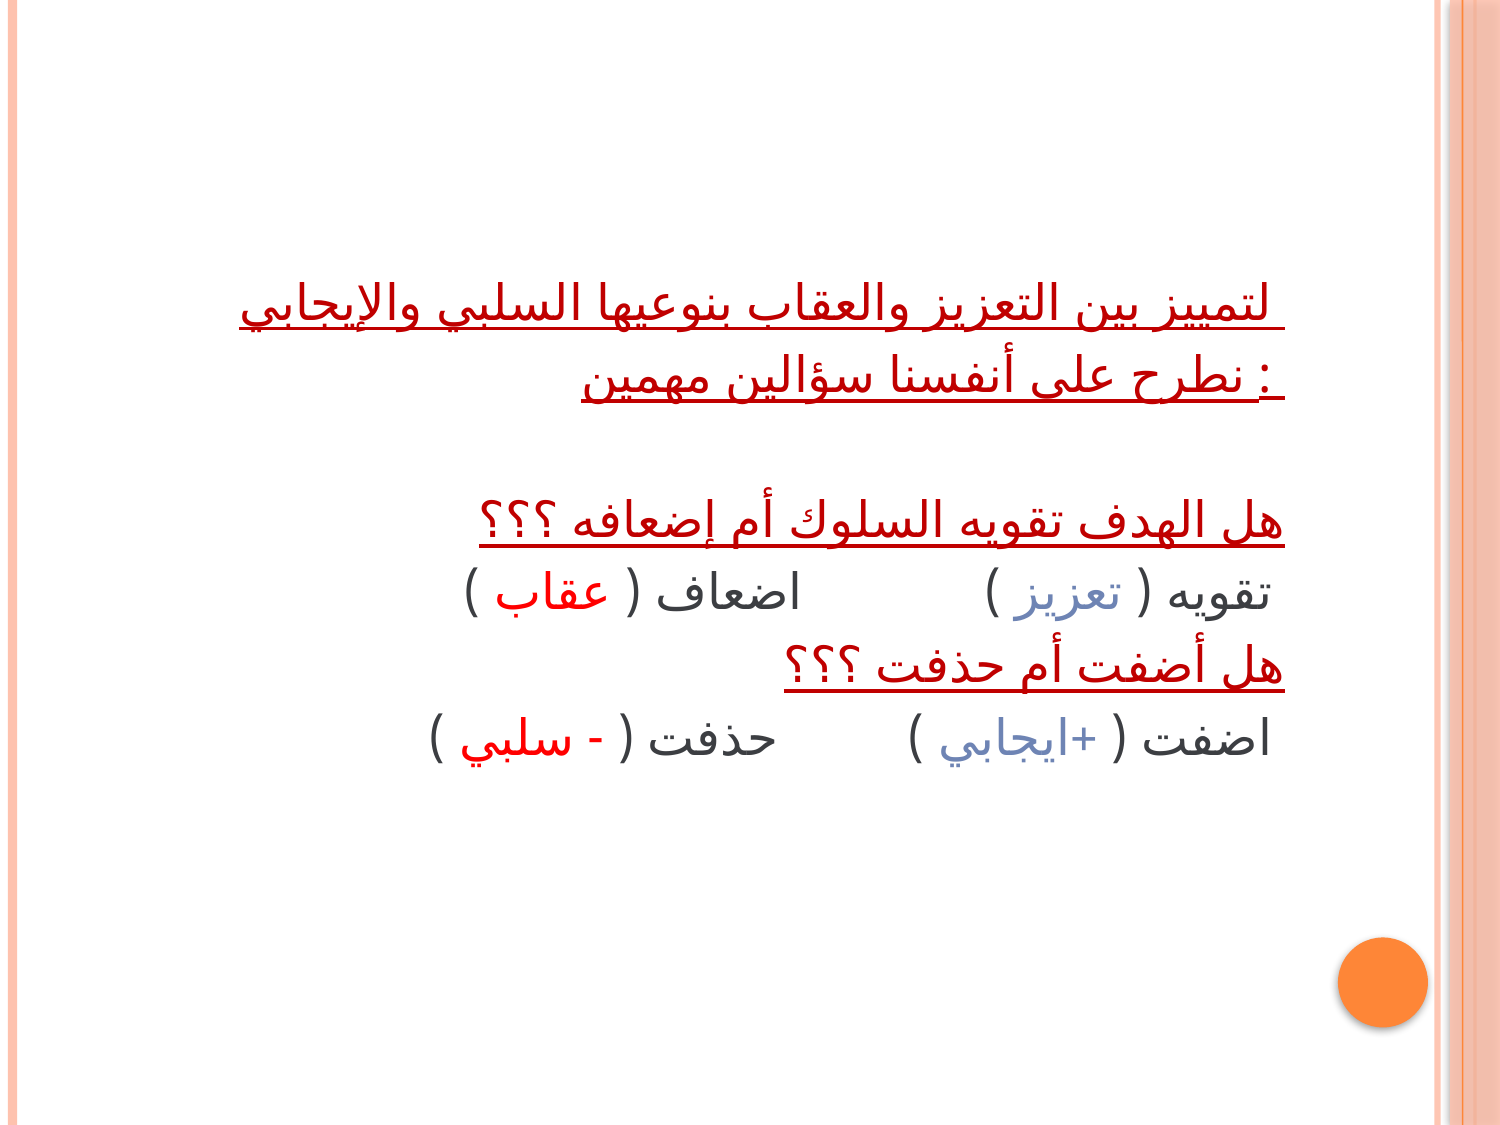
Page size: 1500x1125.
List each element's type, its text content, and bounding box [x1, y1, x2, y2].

list لتمييز بين التعزيز والعقاب بنوعيها السلبي والإيجابي نطرح على أنفسنا سؤالين مهمين : هل الهدف تقويه السلوك أم إضعافه ؟؟؟ تقويه ( تعزيز ) اضعاف ( عقاب ) هل أضفت أم حذفت ؟؟؟ اضفت ( +ايجابي ) حذفت ( - سلبي ) [75, 262, 1300, 1062]
